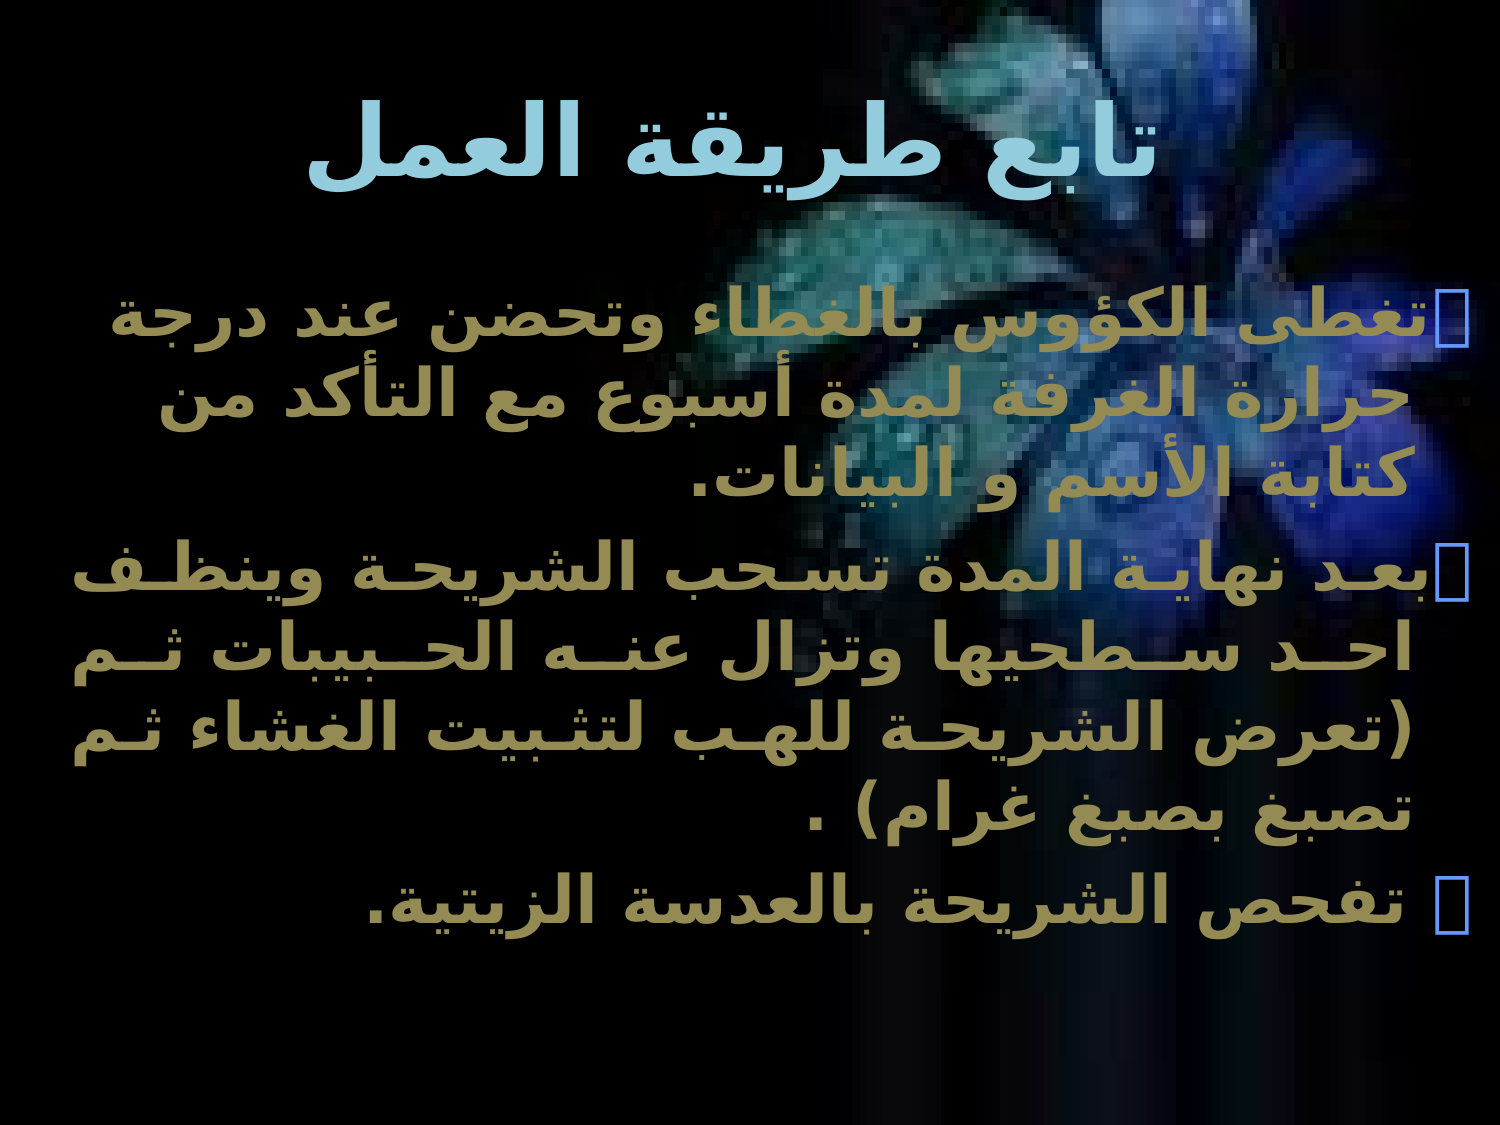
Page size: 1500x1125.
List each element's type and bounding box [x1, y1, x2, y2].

list [0, 0, 1500, 1125]
